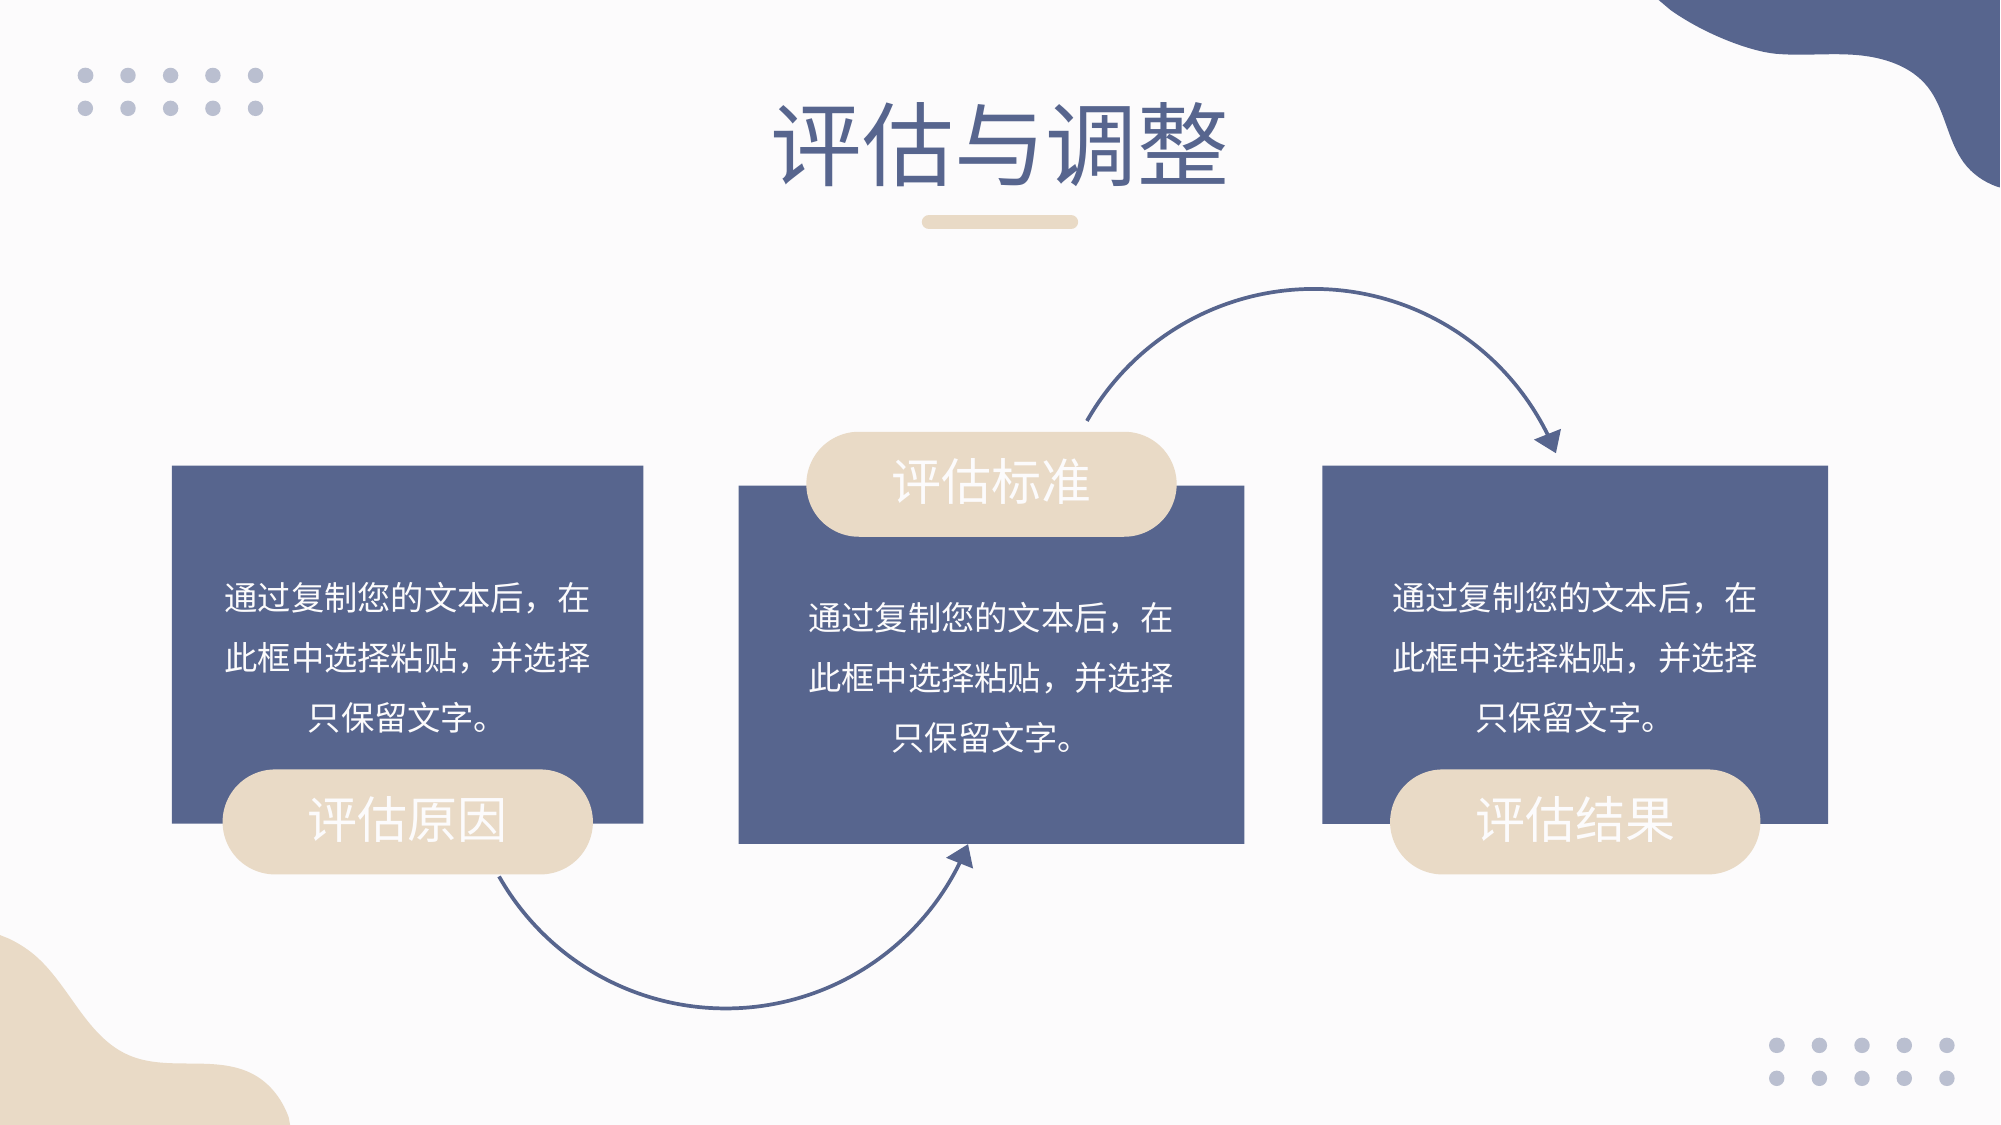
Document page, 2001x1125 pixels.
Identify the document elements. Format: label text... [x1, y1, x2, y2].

text_box [497, 844, 974, 1011]
text_box [171, 465, 644, 825]
text_box [1085, 287, 1562, 454]
text_box 通过复制您的文本后，在此框中选择粘贴，并选择只保留文字。 [1363, 549, 1787, 745]
text_box 评估与调整 [755, 80, 1245, 206]
text_box 评估原因 [221, 768, 594, 876]
text_box [738, 485, 1245, 845]
text_box [1321, 465, 1829, 825]
text_box 评估标准 [805, 430, 1178, 538]
text_box 通过复制您的文本后，在此框中选择粘贴，并选择只保留文字。 [195, 549, 620, 745]
text_box 评估结果 [1389, 768, 1762, 876]
text_box 通过复制您的文本后，在此框中选择粘贴，并选择只保留文字。 [779, 569, 1204, 765]
